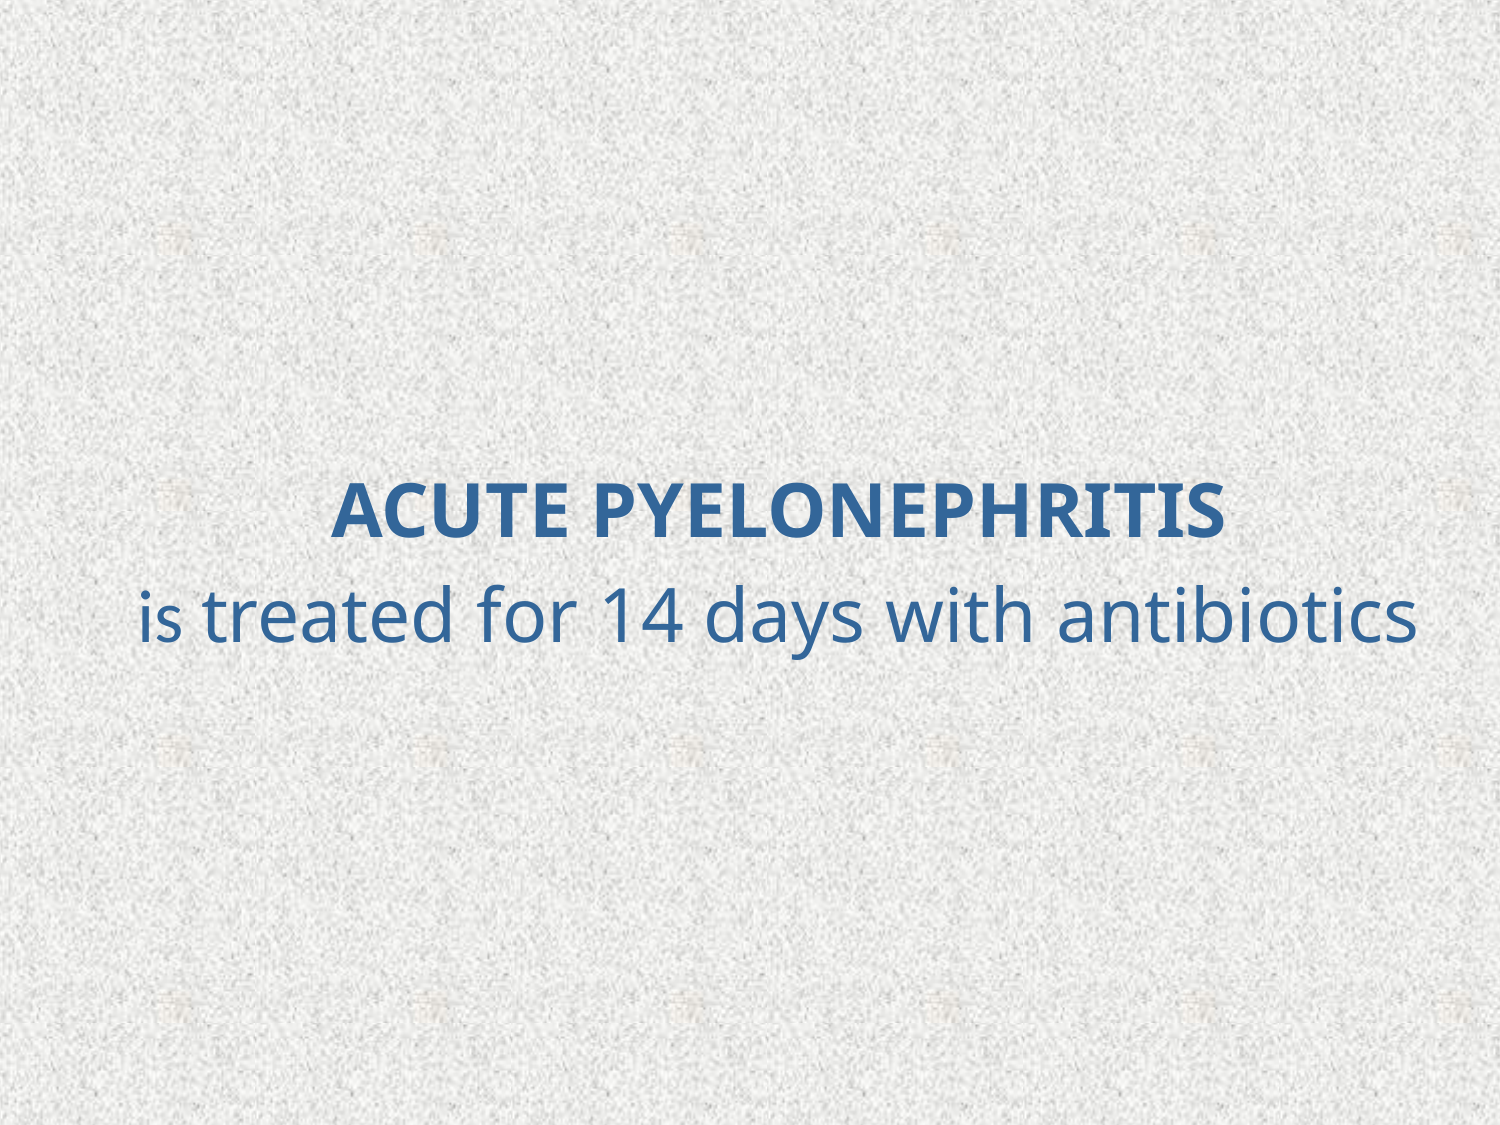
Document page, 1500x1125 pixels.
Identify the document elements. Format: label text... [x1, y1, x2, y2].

text_box ACUTE PYELONEPHRITIS is treated for 14 days with antibiotics [0, 0, 1500, 1125]
